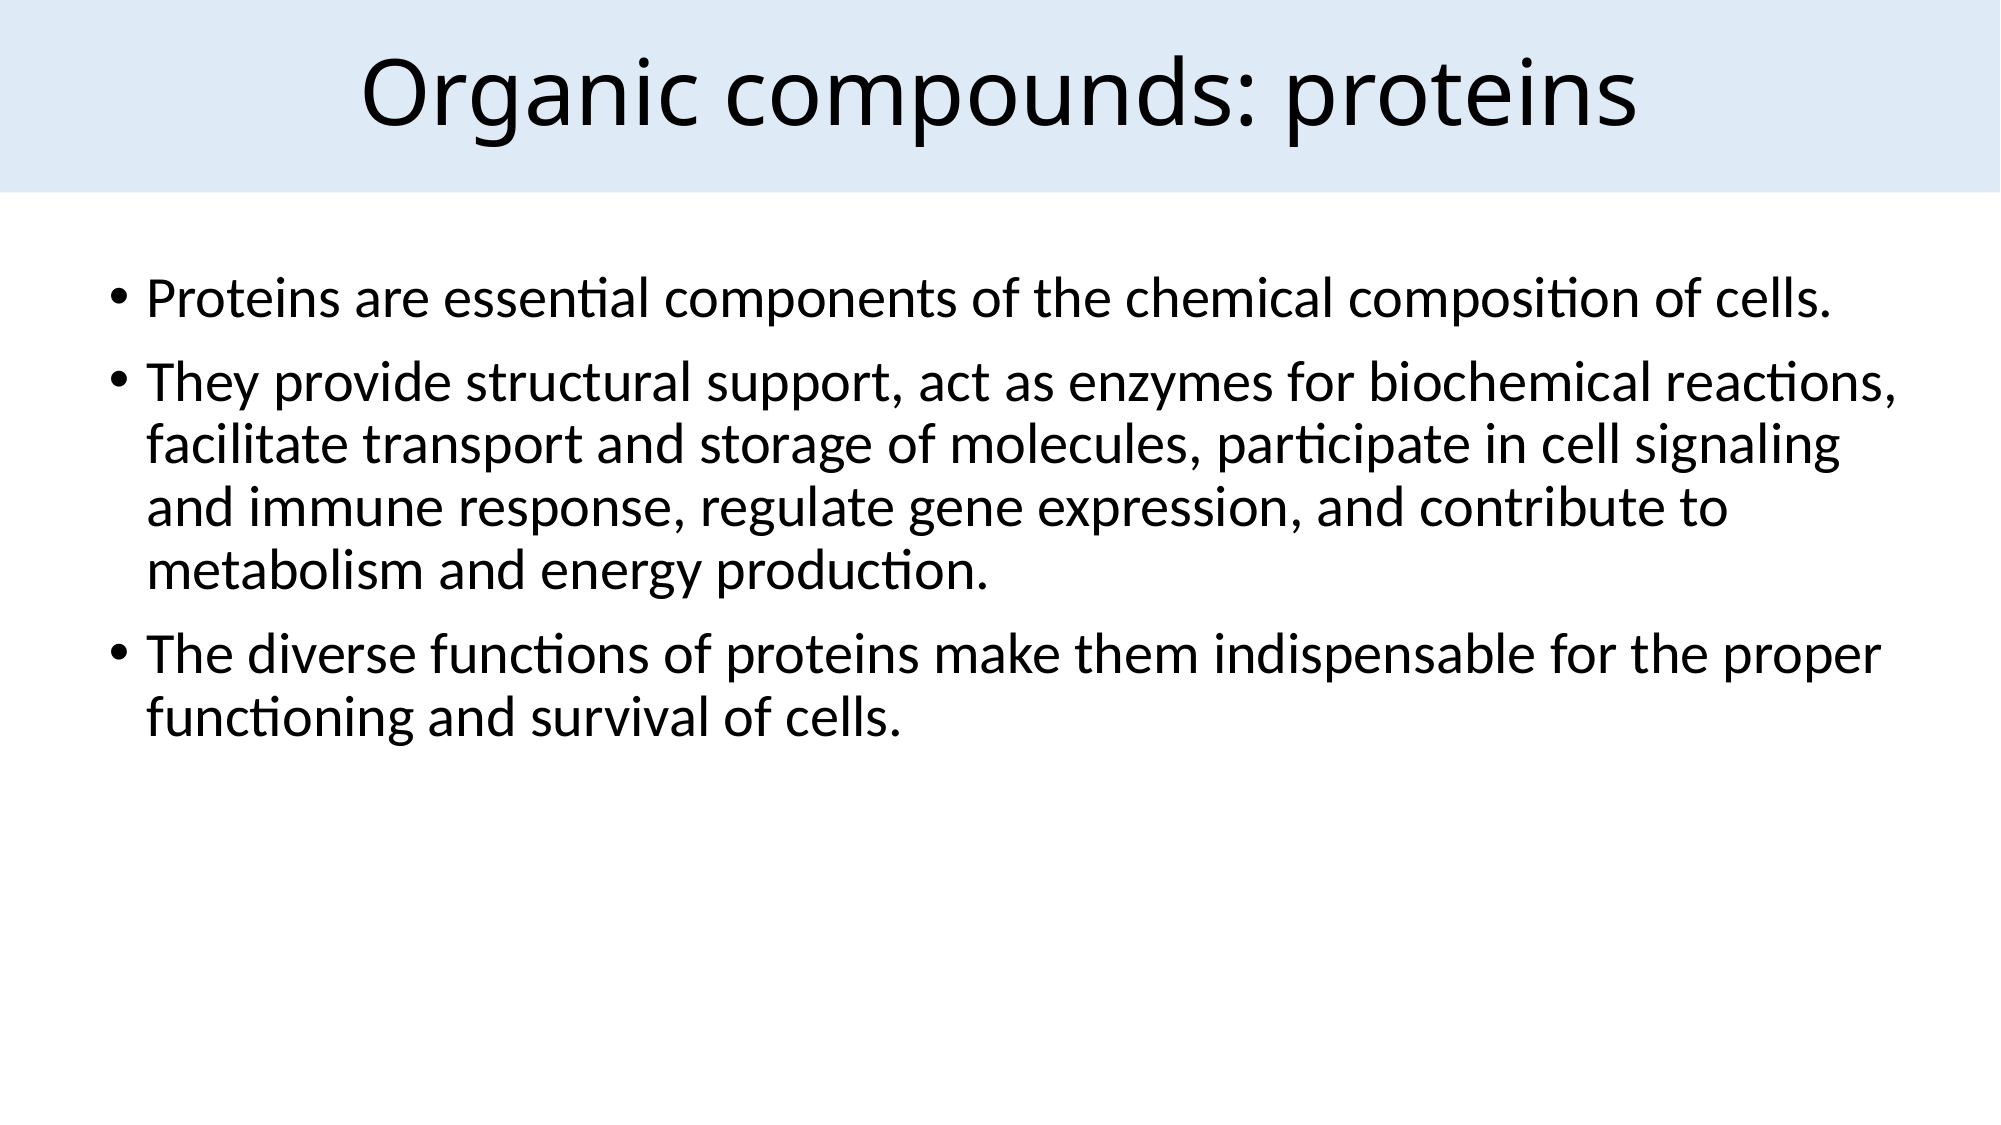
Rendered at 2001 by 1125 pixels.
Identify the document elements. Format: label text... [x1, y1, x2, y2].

list Proteins are essential components of the chemical composition of cells. They provide structural support, act as enzymes for biochemical reactions, facilitate transport and storage of molecules, participate in cell signaling and immune response, regulate gene expression, and contribute to metabolism and energy production. The diverse functions of proteins make them indispensable for the proper functioning and survival of cells. [94, 259, 1939, 1100]
title Organic compounds: proteins [0, 0, 2000, 193]
